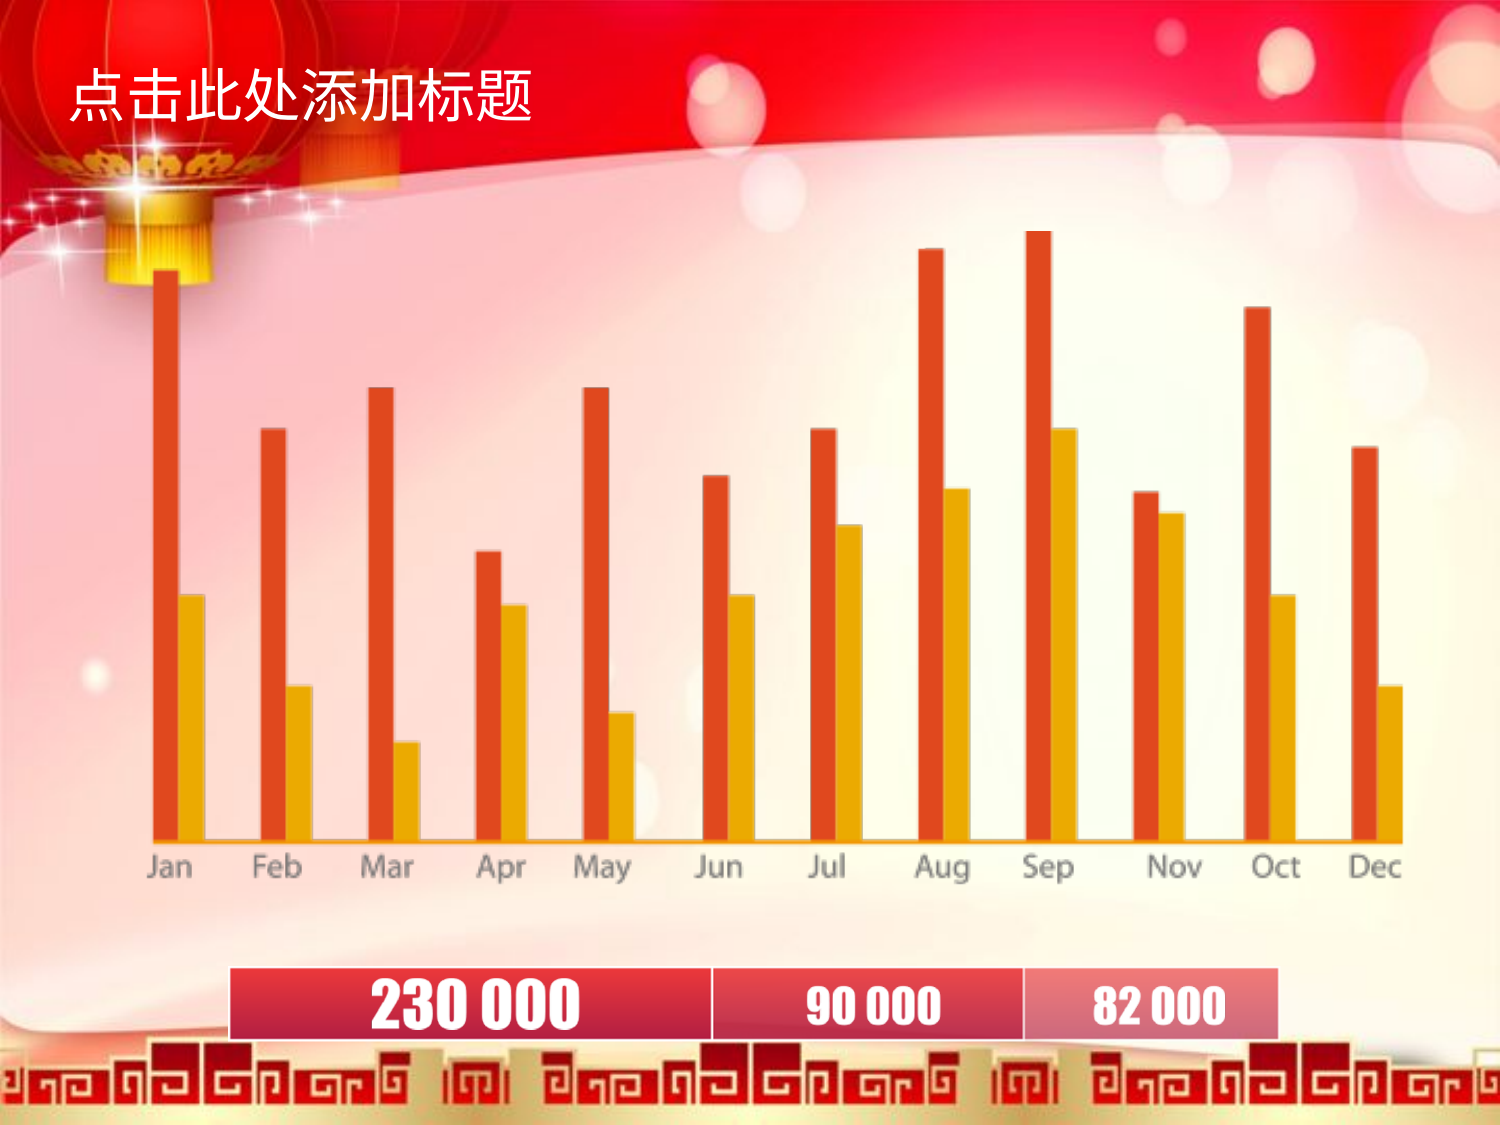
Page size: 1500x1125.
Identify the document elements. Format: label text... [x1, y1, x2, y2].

picture [0, 0, 1500, 1125]
text_box 点击此处添加标题 [53, 52, 1129, 137]
